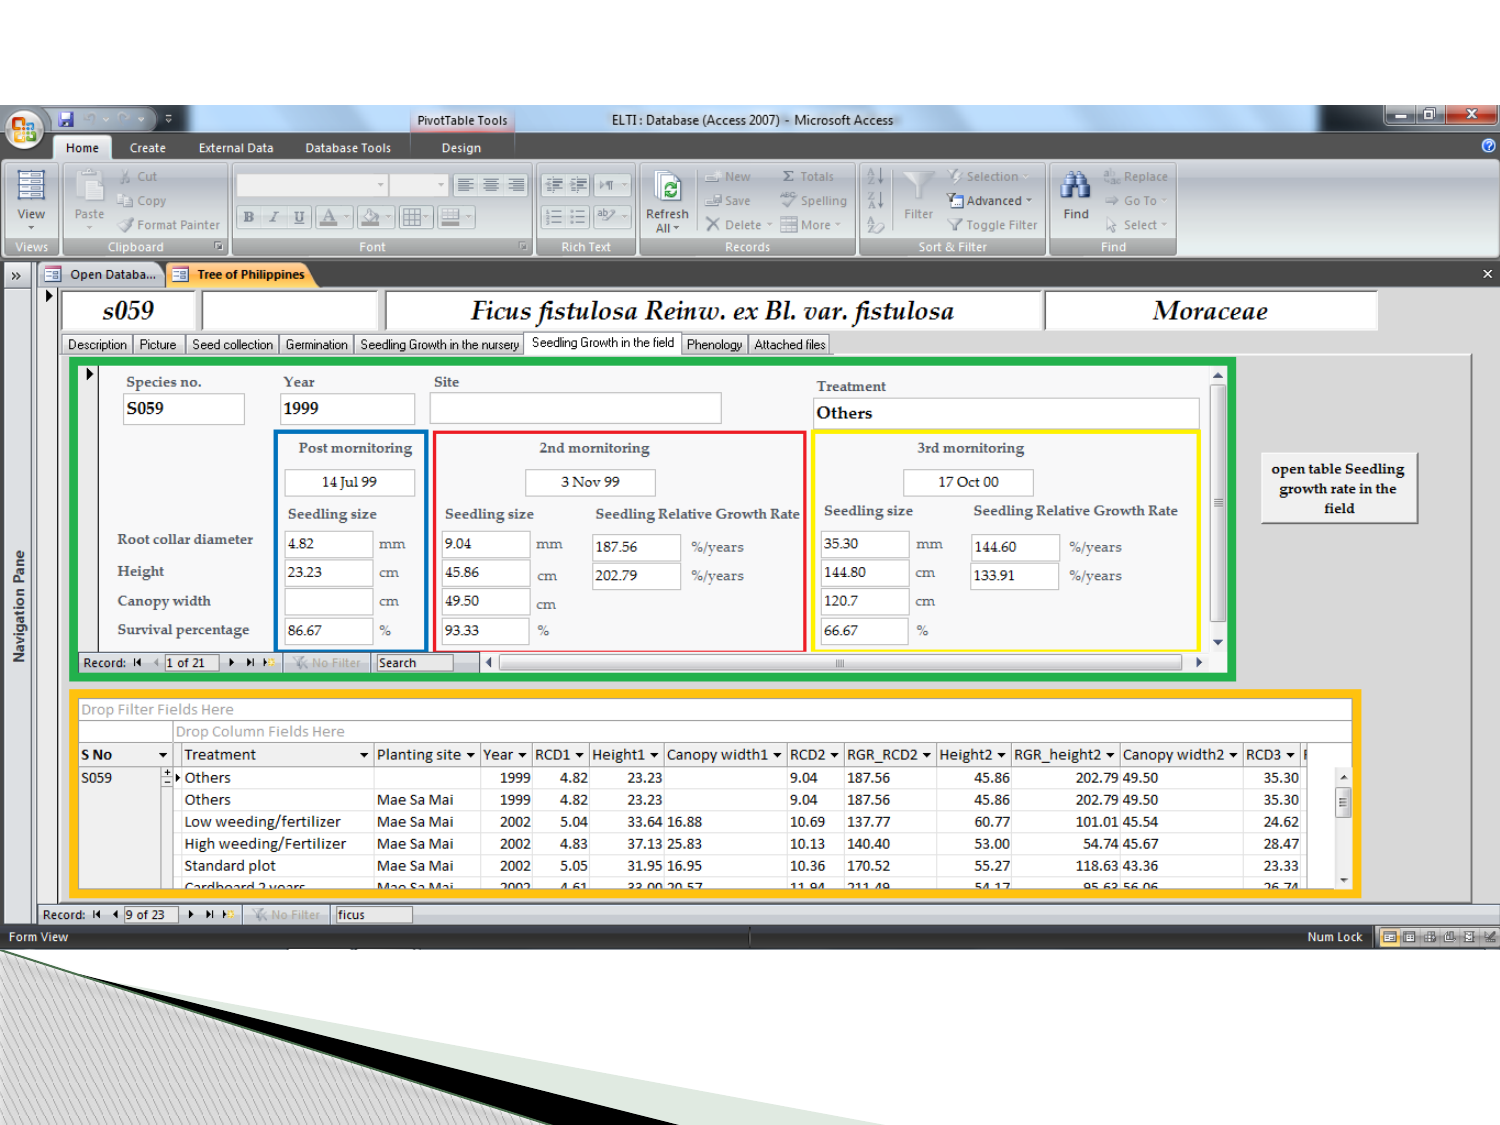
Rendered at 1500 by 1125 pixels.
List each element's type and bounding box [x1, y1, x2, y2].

picture [0, 105, 1500, 950]
